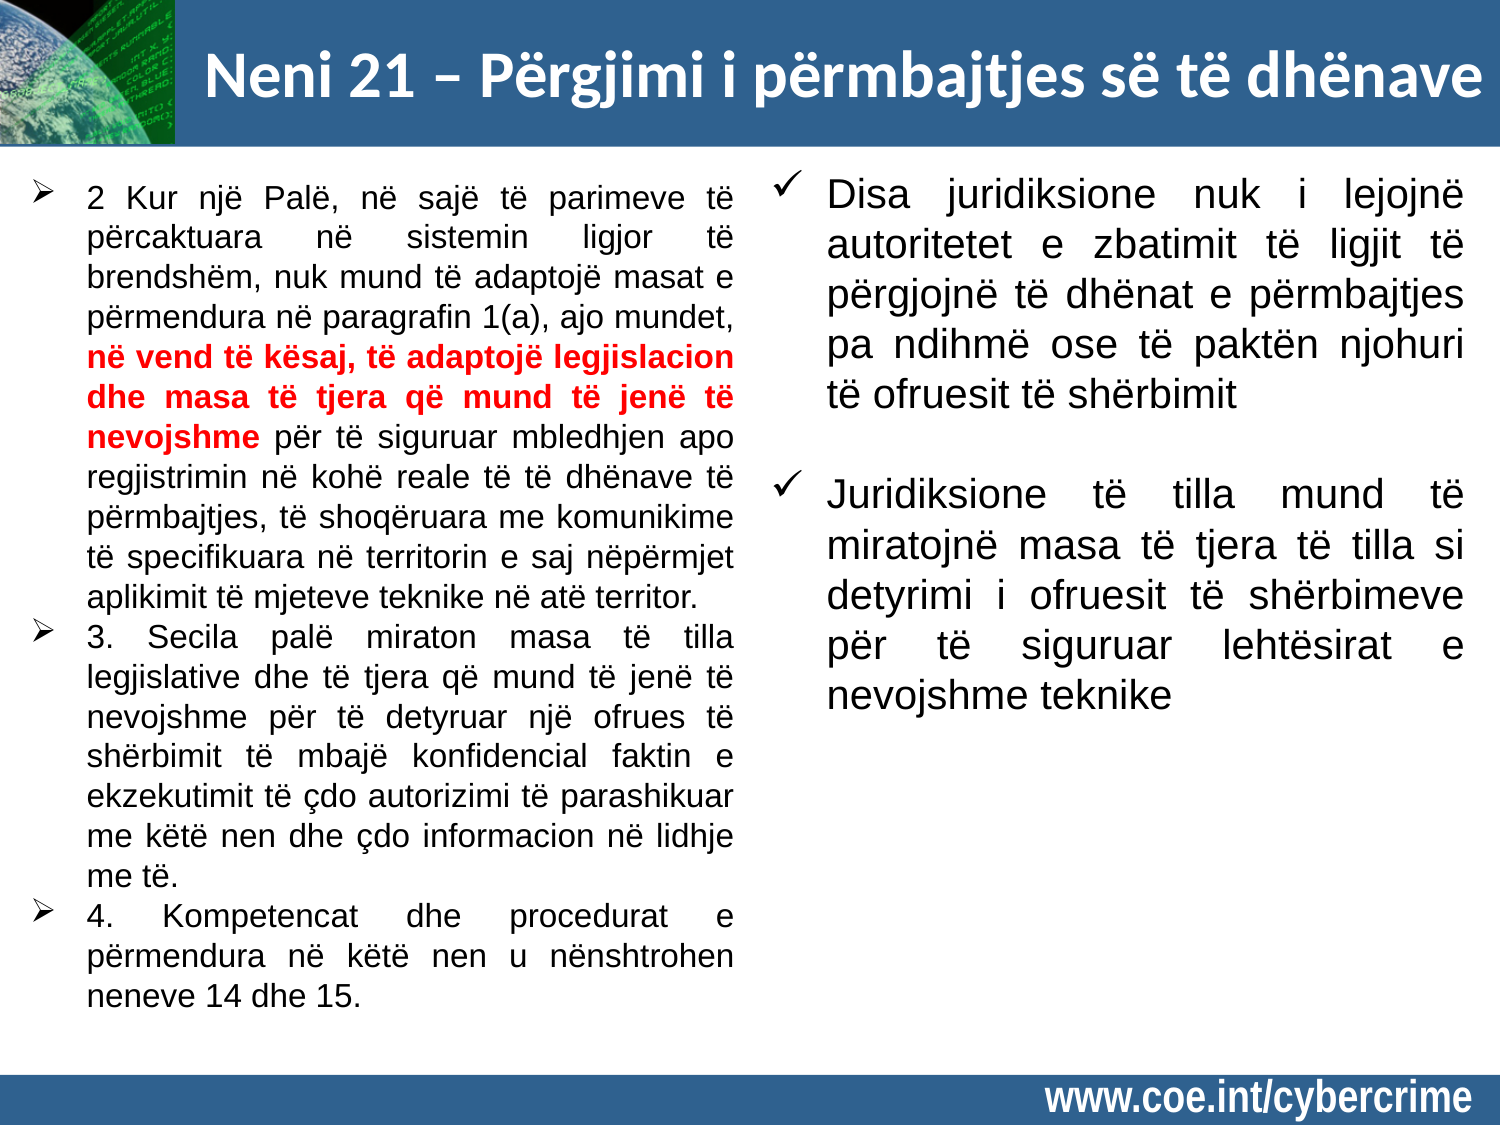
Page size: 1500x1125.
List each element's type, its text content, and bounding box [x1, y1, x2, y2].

text_box www.coe.int/cybercrime [1030, 1059, 1500, 1125]
text_box Disa juridiksione nuk i lejojnë autoritetet e zbatimit të ligjit të përgjojnë të dhënat e përmbajtjes pa ndihmë ose të paktën njohuri të ofruesit të shërbimit Juridiksione të tilla mund të miratojnë masa të tjera të tilla si detyrimi i ofruesit të shërbimeve për të siguruar lehtësirat e nevojshme teknike [755, 159, 1480, 725]
text_box 2 Kur një Palë, në sajë të parimeve të përcaktuara në sistemin ligjor të brendshëm, nuk mund të adaptojë masat e përmendura në paragrafin 1(a), ajo mundet, në vend të kësaj, të adaptojë legjislacion dhe masa të tjera që mund të jenë të nevojshme për të siguruar mbledhjen apo regjistrimin në kohë reale të të dhënave të përmbajtjes, të shoqëruara me komunikime të specifikuara në territorin e saj nëpërmjet aplikimit të mjeteve teknike në atë territor. 3. Secila palë miraton masa të tilla legjislative dhe të tjera që mund të jenë të nevojshme për të detyruar një ofrues të shërbimit të mbajë konfidencial faktin e ekzekutimit të çdo autorizimi të parashikuar me këtë nen dhe çdo informacion në lidhje me të. 4. Kompetencat dhe procedurat e përmendura në këtë nen u nënshtrohen neneve 14 dhe 15. [15, 168, 750, 1022]
picture [0, 0, 175, 144]
text_box Neni 21 – Përgjimi i përmbajtjes së të dhënave [177, 0, 1500, 149]
text_box [0, 1073, 1030, 1125]
